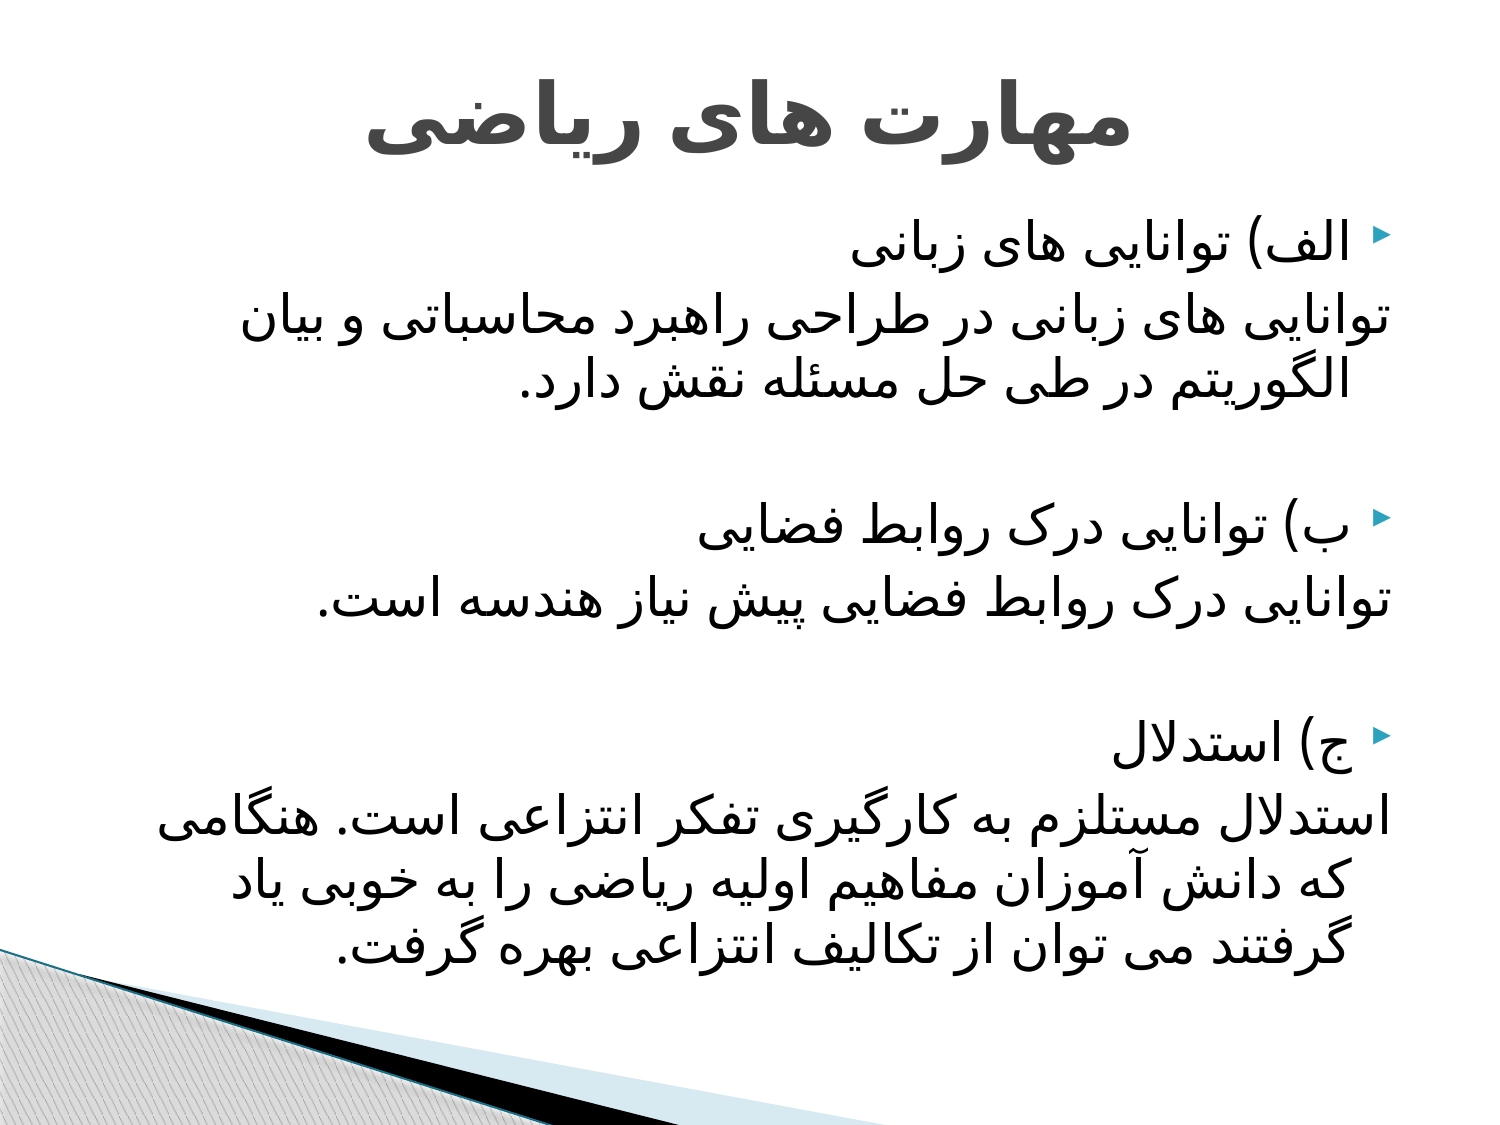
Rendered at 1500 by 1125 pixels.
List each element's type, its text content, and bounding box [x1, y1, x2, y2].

title مهارت های ریاضی [75, 45, 1425, 176]
list الف) توانایی های زبانی توانایی های زبانی در طراحی راهبرد محاسباتی و بیان الگوریتم در طی حل مسئله نقش دارد. ب) توانایی درک روابط فضایی توانایی درک روابط فضایی پیش نیاز هندسه است. ج) استدلال استدلال مستلزم به کارگیری تفکر انتزاعی است. هنگامی که دانش آموزان مفاهیم اولیه ریاضی را به خوبی یاد گرفتند می توان از تکالیف انتزاعی بهره گرفت. [75, 199, 1425, 986]
